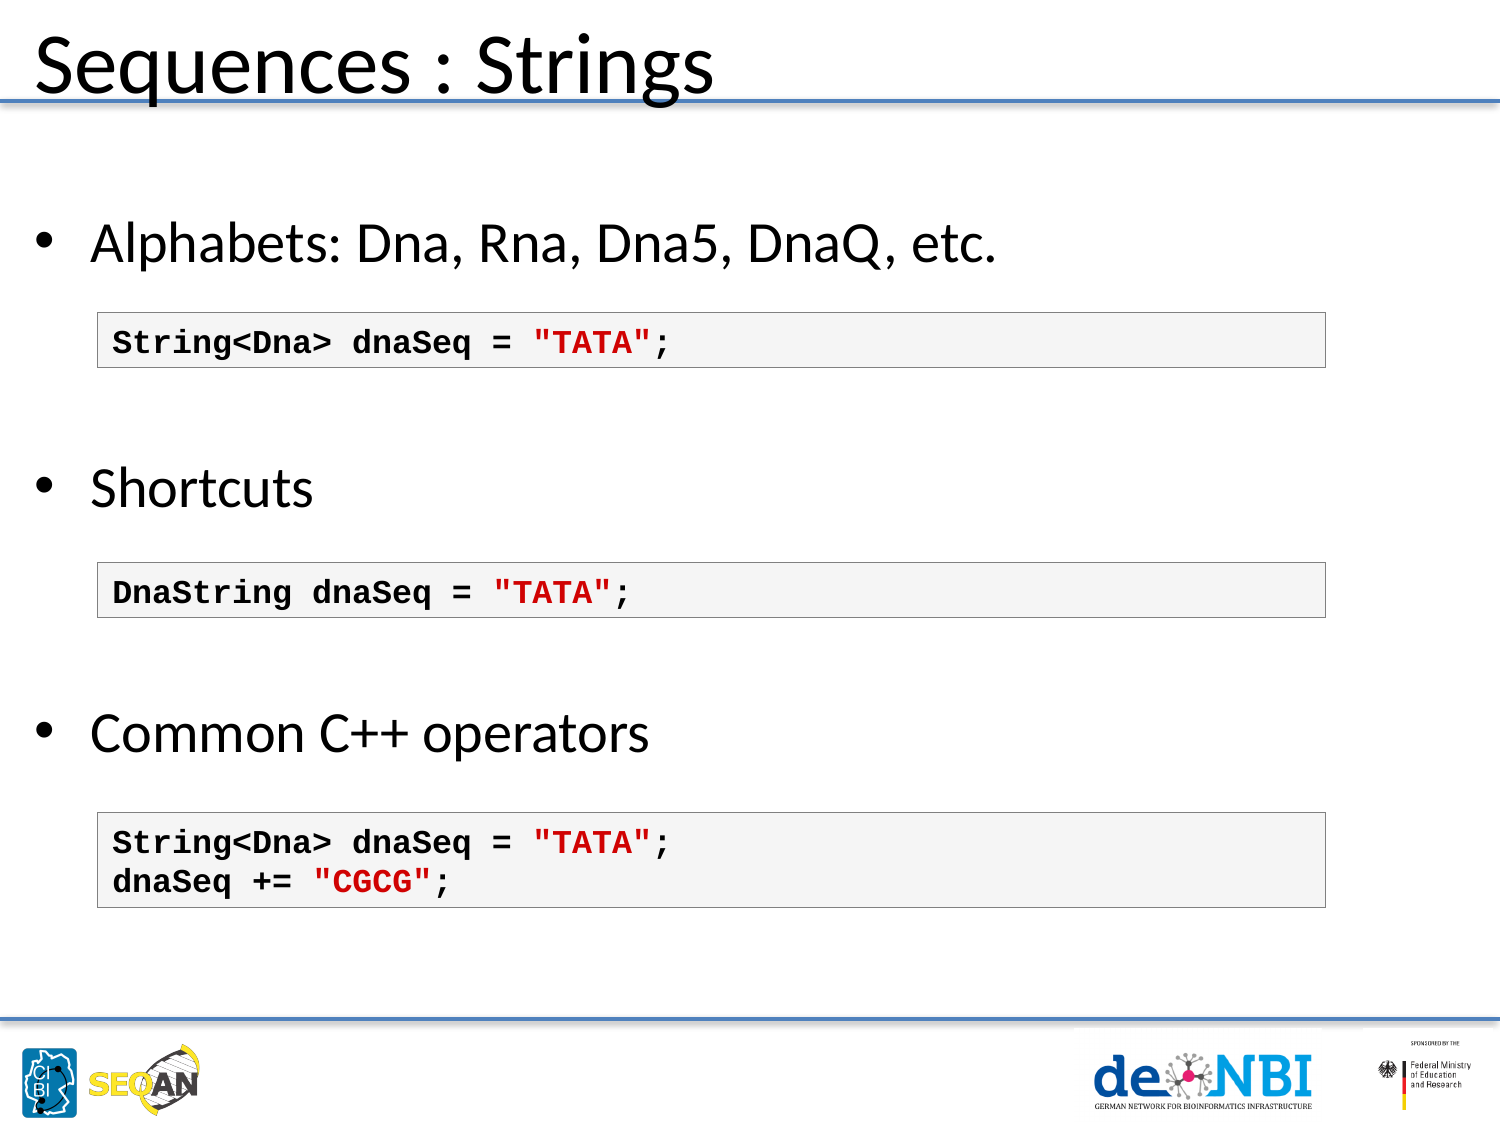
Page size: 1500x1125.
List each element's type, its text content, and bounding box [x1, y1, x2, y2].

text_box Alphabets: Dna, Rna, Dna5, DnaQ, etc. Shortcuts Common C++ operators [19, 196, 1370, 862]
text_box Sequences : Strings [19, 0, 1370, 119]
picture [75, 1042, 202, 1121]
text_box String<Dna> dnaSeq = "TATA"; dnaSeq += "CGCG"; [97, 812, 1326, 908]
picture [33, 1108, 44, 1113]
picture [40, 1051, 48, 1059]
text_box String<Dna> dnaSeq = "TATA"; [97, 312, 1326, 368]
picture [31, 1060, 40, 1071]
picture [1074, 1028, 1322, 1122]
text_box DnaString dnaSeq = "TATA"; [97, 562, 1326, 618]
